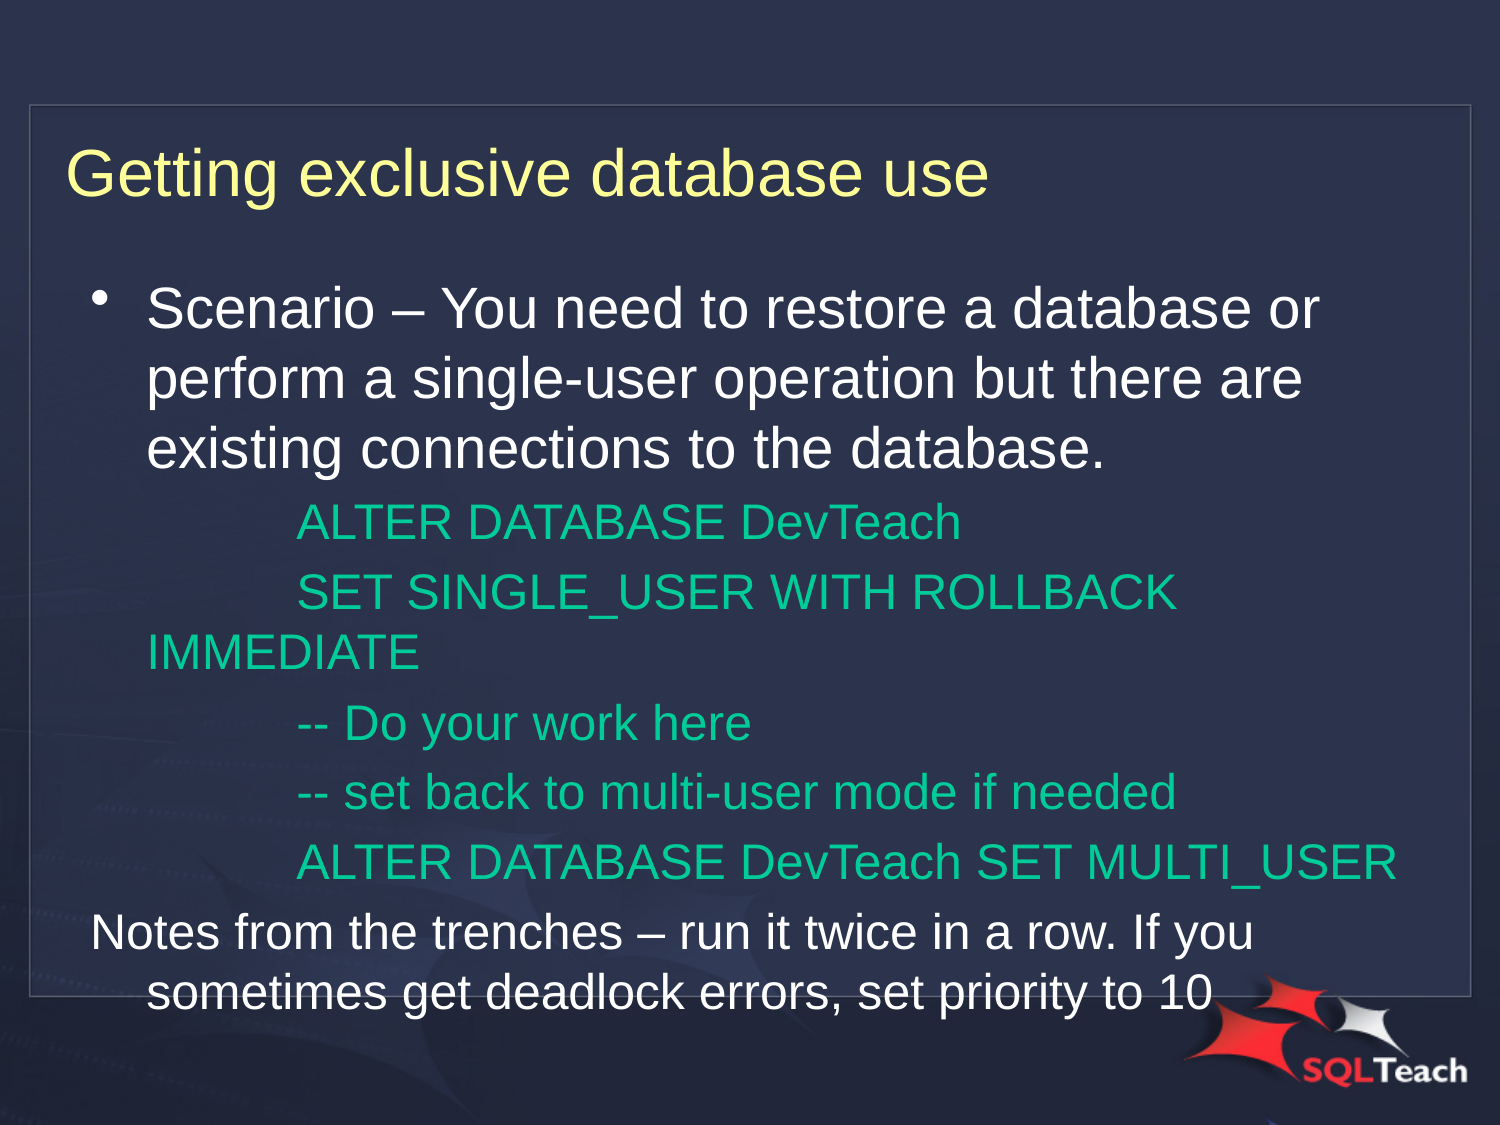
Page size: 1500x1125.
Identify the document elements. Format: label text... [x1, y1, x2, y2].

picture [0, 0, 1500, 1125]
list Scenario – You need to restore a database or perform a single-user operation but there are existing connections to the database. ALTER DATABASE DevTeach SET SINGLE_USER WITH ROLLBACK IMMEDIATE -- Do your work here -- set back to multi-user mode if needed ALTER DATABASE DevTeach SET MULTI_USER Notes from the trenches – run it twice in a row. If you sometimes get deadlock errors, set priority to 10 [74, 262, 1452, 971]
title Getting exclusive database use [49, 137, 1326, 202]
